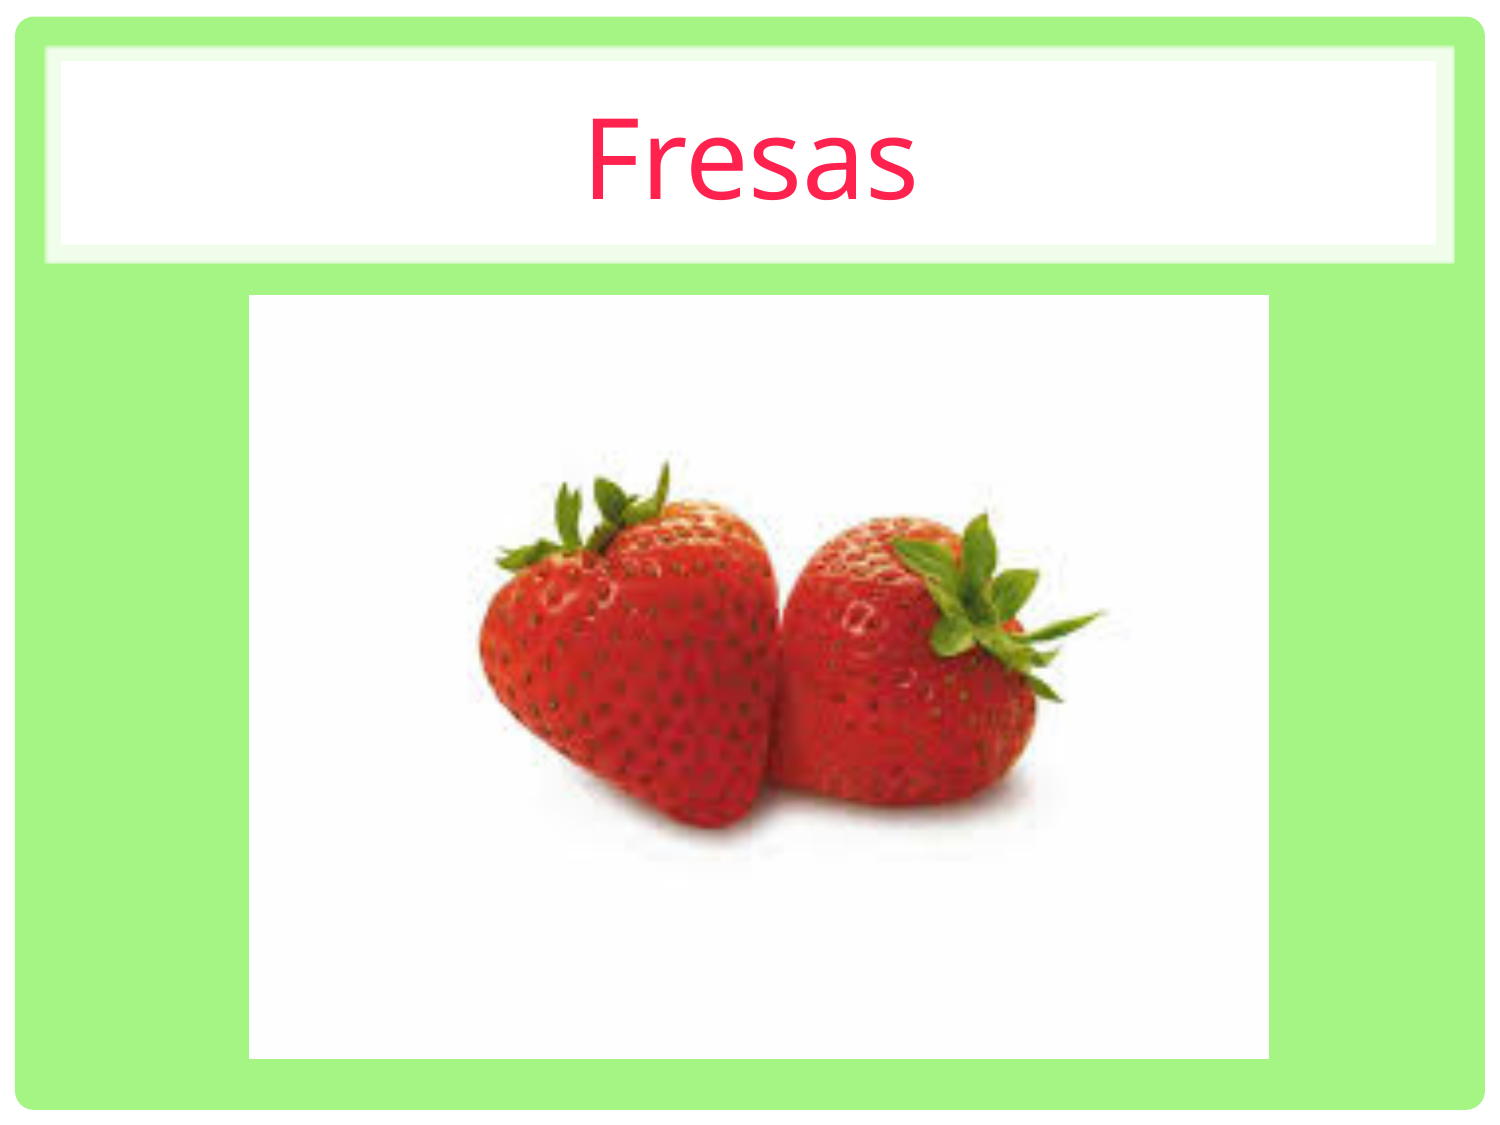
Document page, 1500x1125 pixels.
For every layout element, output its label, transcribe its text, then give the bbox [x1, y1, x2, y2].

text_box Fresas [127, 79, 1375, 230]
picture [249, 295, 1269, 1060]
